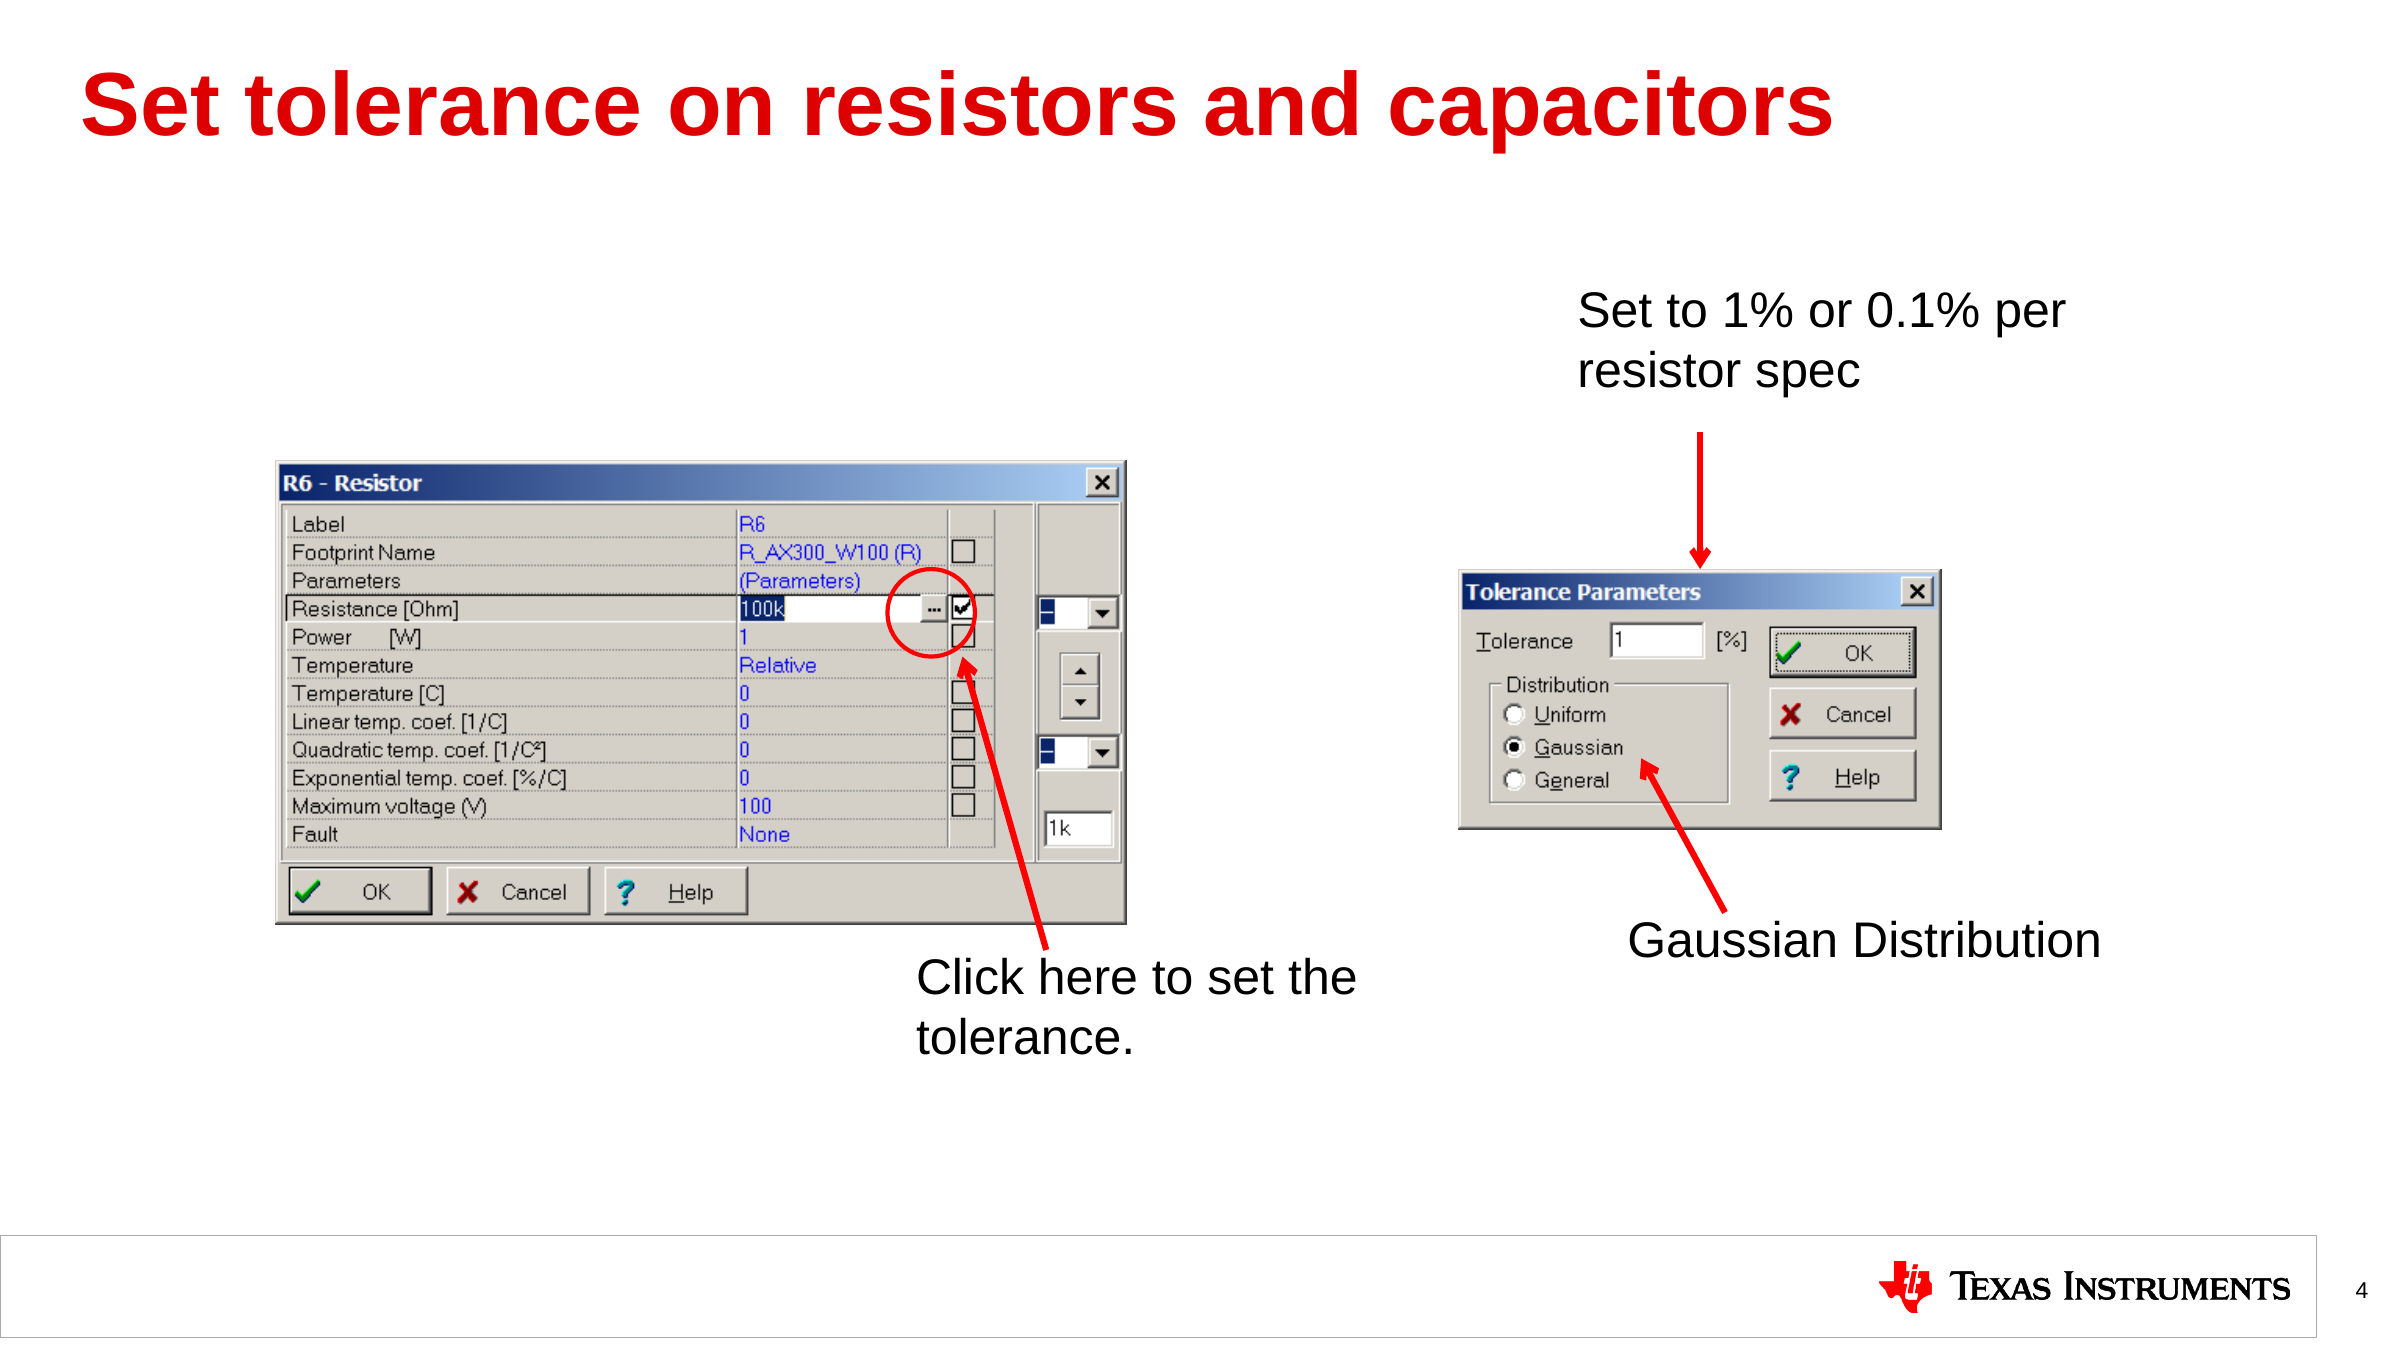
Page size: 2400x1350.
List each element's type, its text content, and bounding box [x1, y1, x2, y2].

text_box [962, 656, 1047, 951]
title Set tolerance on resistors and capacitors [60, 27, 2282, 189]
picture [1879, 1307, 2290, 1313]
slide_number 4 [1828, 1265, 2389, 1307]
text_box Set to 1% or 0.1% per resistor spec [1562, 270, 2126, 405]
picture [274, 460, 1127, 926]
picture [1458, 568, 1942, 831]
text_box Gaussian Distribution [1612, 899, 2175, 975]
text_box Click here to set the tolerance. [901, 937, 1464, 1073]
picture [1879, 1261, 2290, 1265]
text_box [1640, 758, 1726, 913]
